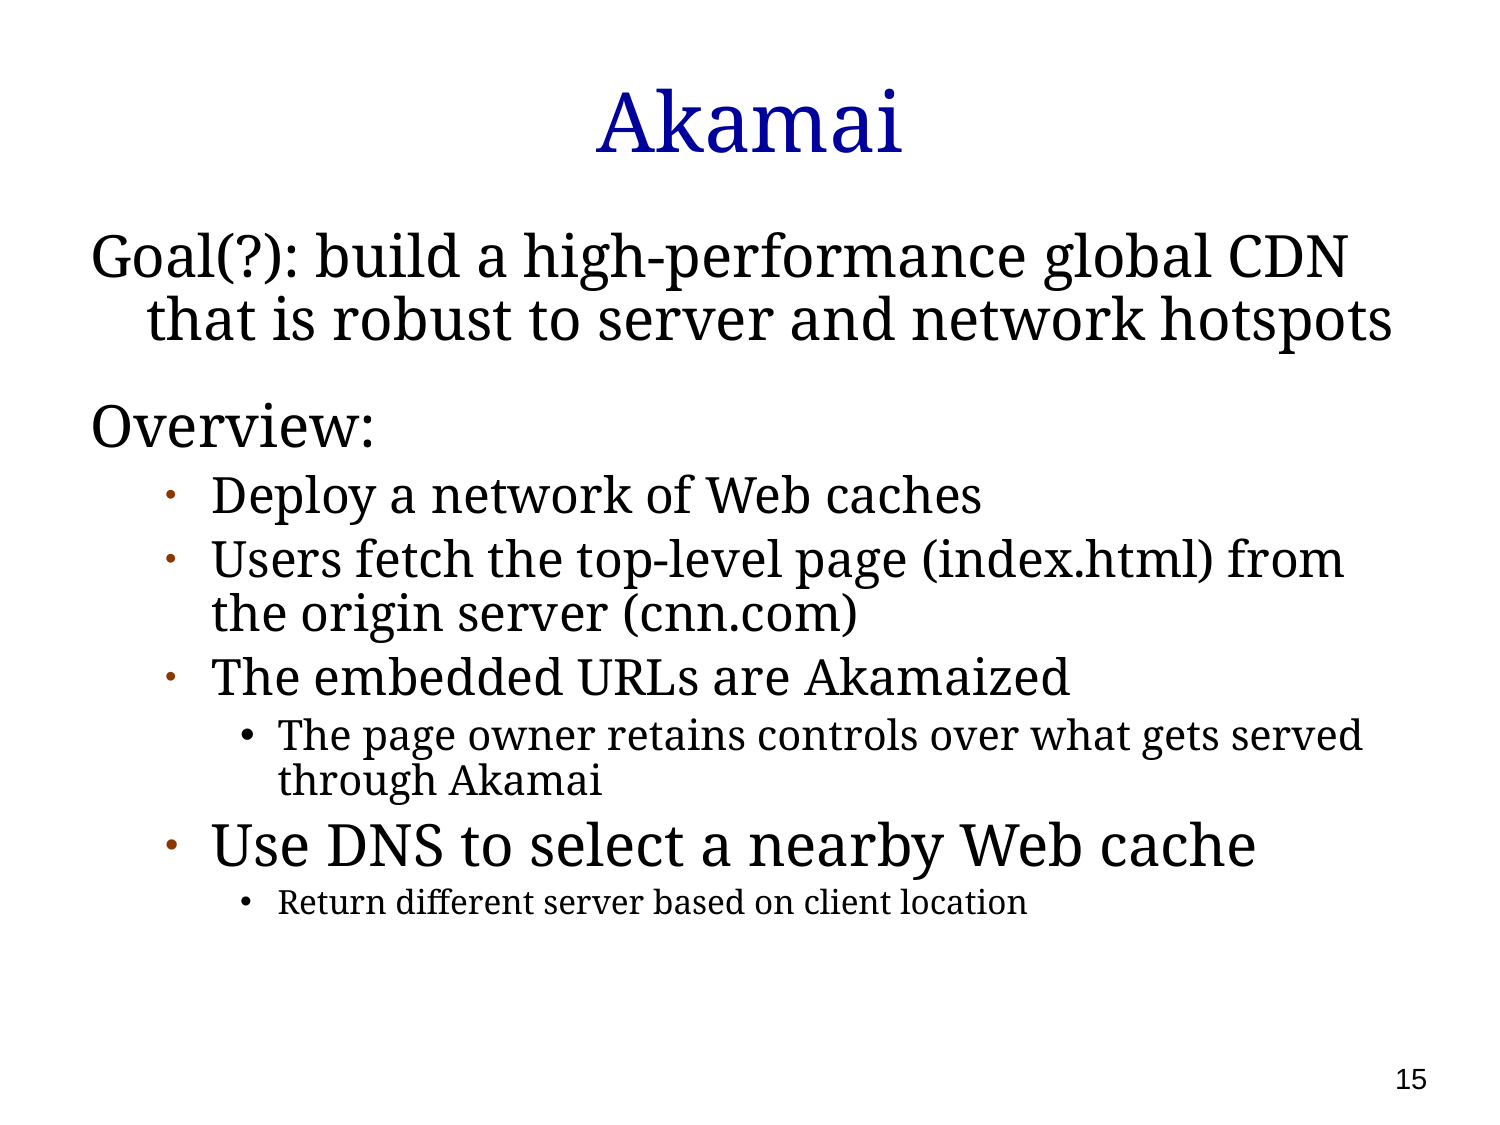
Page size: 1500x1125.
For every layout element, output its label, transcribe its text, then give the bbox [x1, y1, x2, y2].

list Goal(?): build a high-performance global CDN that is robust to server and network hotspots Overview: Deploy a network of Web caches Users fetch the top-level page (index.html) from the origin server (cnn.com) The embedded URLs are Akamaized The page owner retains controls over what gets served through Akamai Use DNS to select a nearby Web cache Return different server based on client location [74, 219, 1426, 963]
title Akamai [74, 47, 1426, 191]
slide_number 15 [1092, 1024, 1443, 1103]
